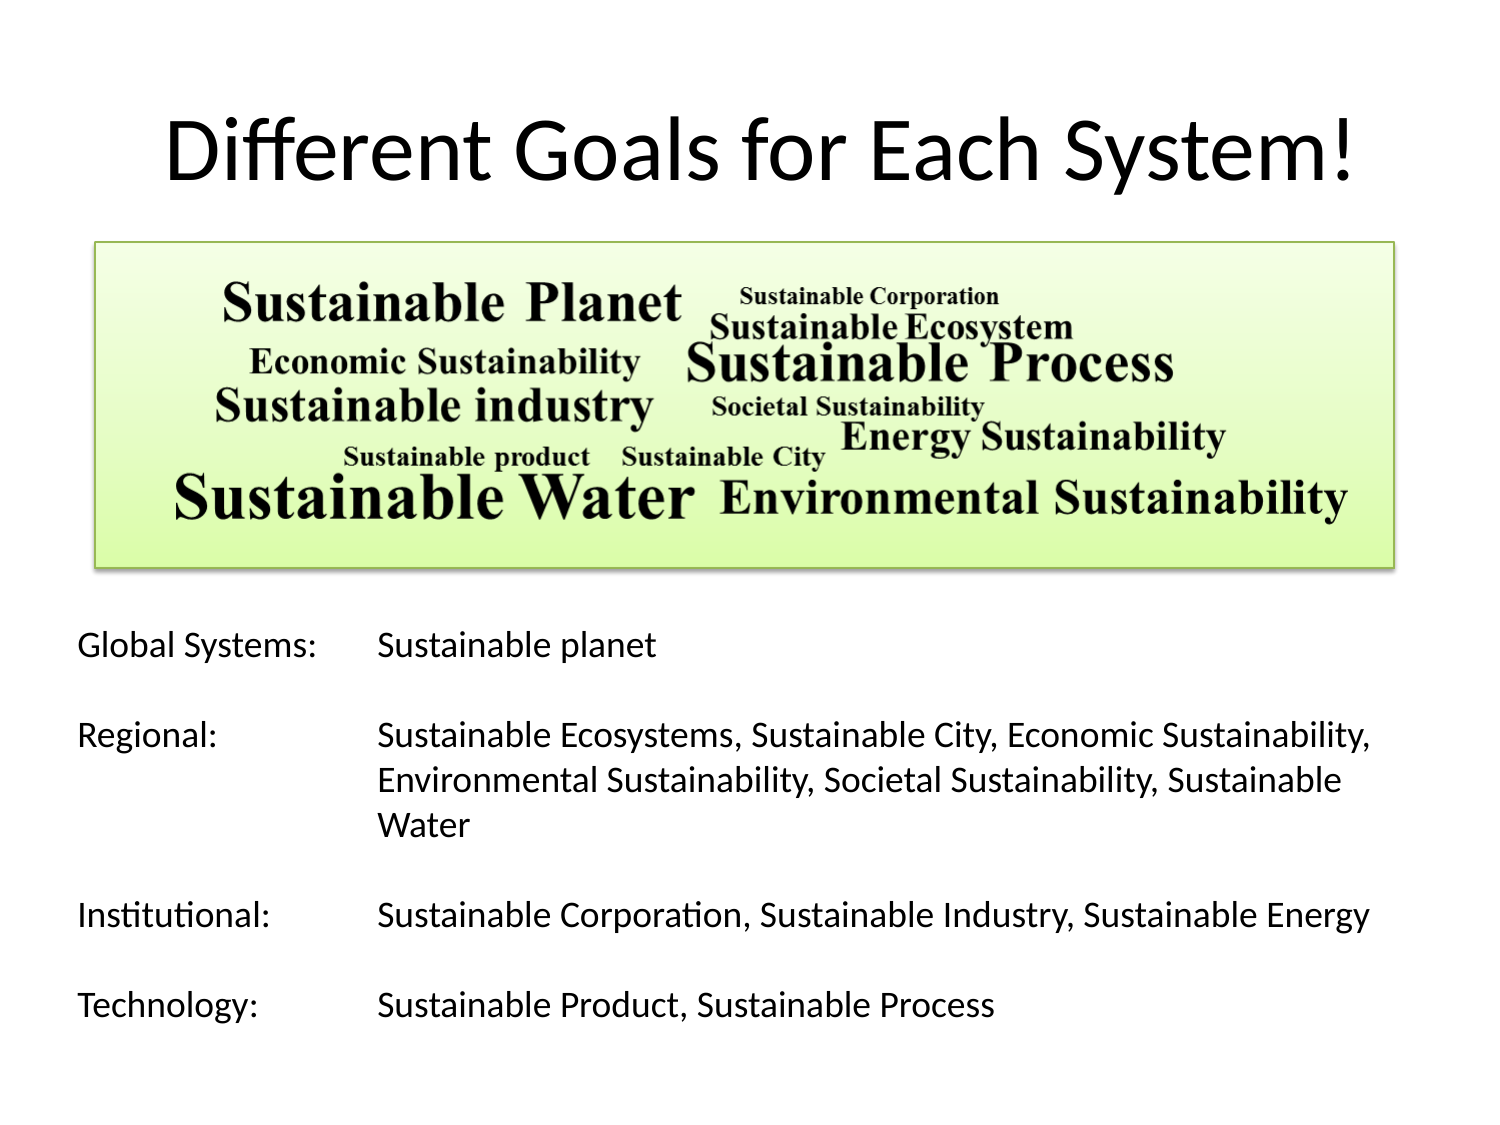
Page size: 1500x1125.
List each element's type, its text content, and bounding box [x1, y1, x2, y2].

text_box Global Systems: Sustainable planet Regional: Sustainable Ecosystems, Sustainable City, Economic Sustainability, Environmental Sustainability, Societal Sustainability, Sustainable Water Institutional: Sustainable Corporation, Sustainable Industry, Sustainable Energy Technology: Sustainable Product, Sustainable Process [62, 612, 1450, 1033]
picture [87, 237, 1402, 579]
title Different Goals for Each System! [87, 50, 1438, 238]
